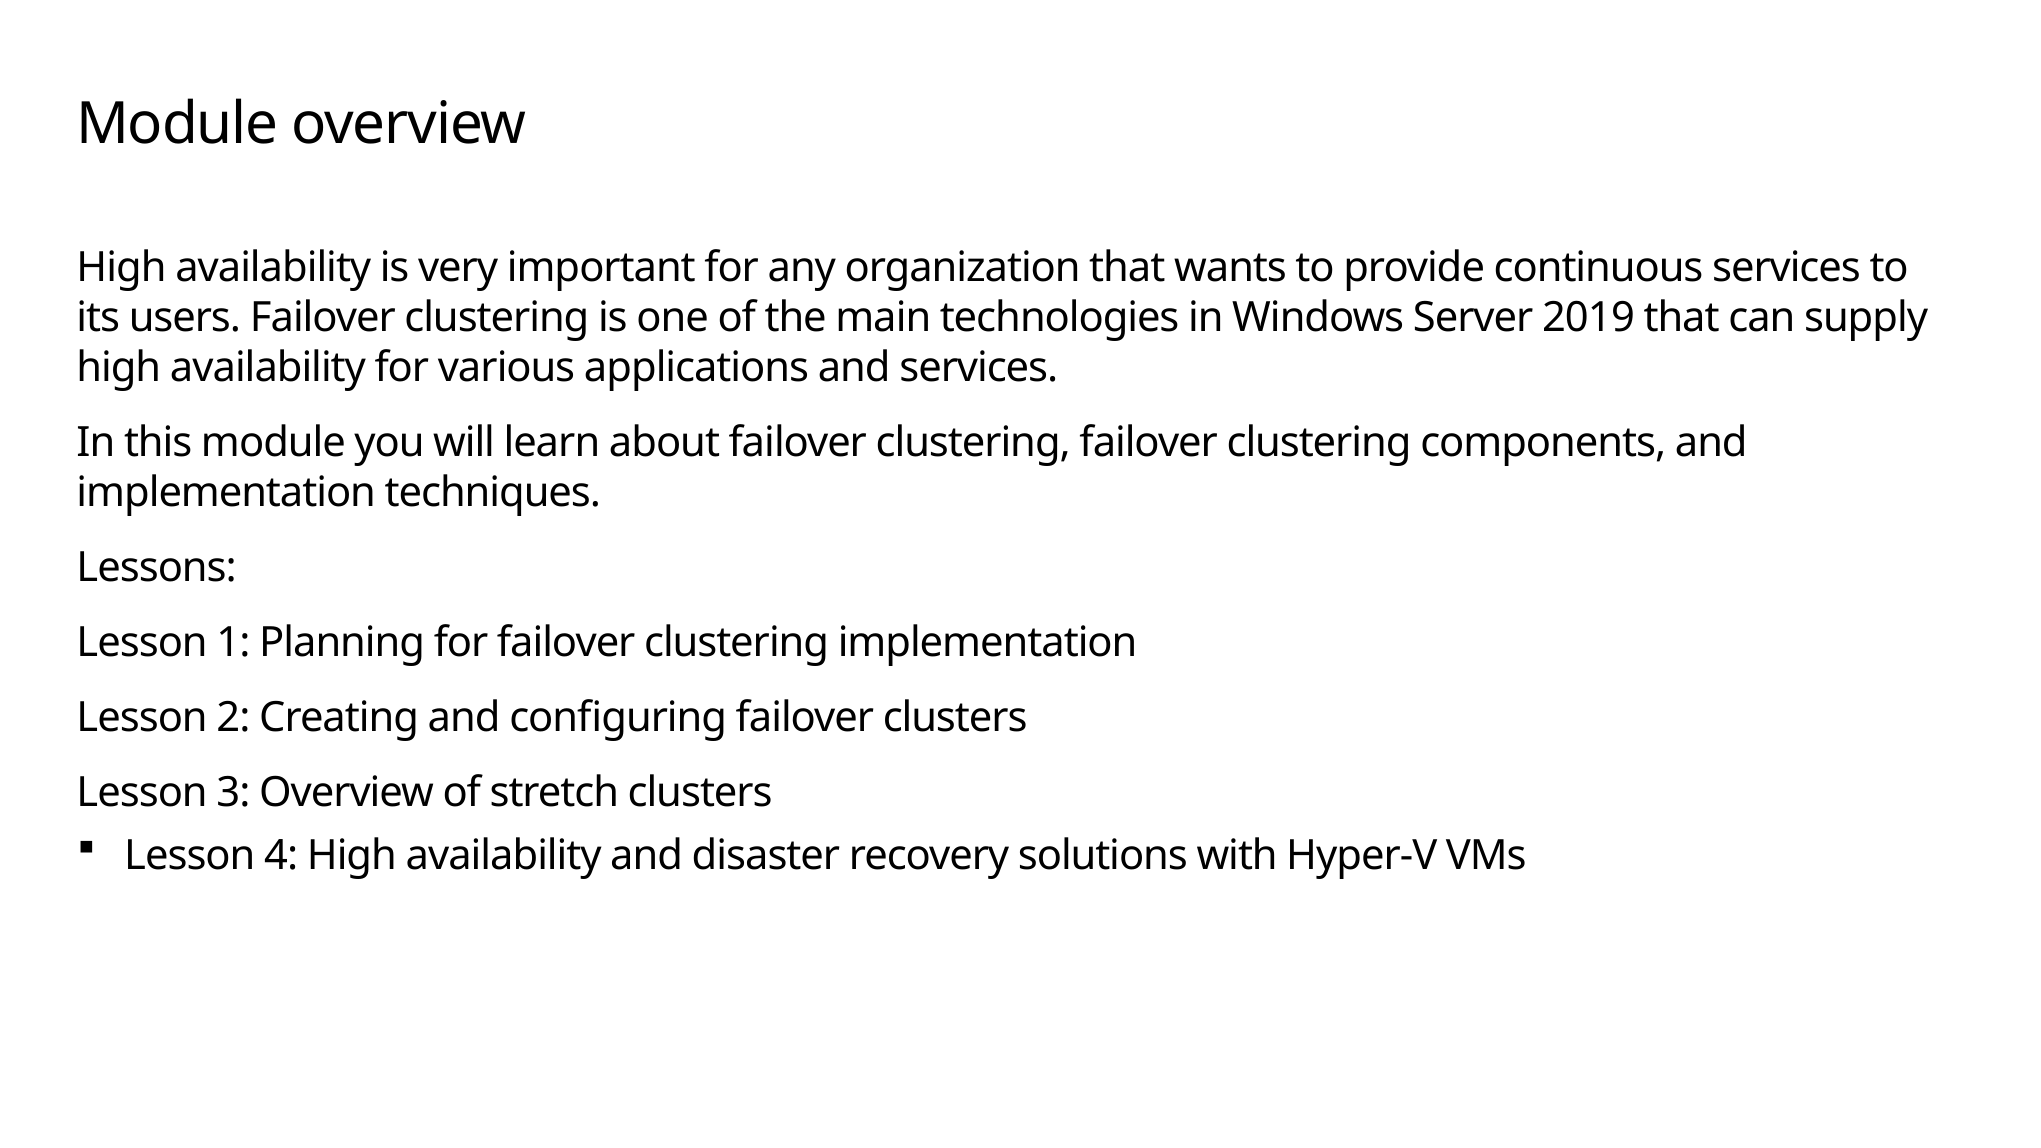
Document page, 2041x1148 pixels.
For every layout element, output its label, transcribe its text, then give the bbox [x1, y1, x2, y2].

title Module overview [76, 93, 1968, 161]
list High availability is very important for any organization that wants to provide continuous services to its users. Failover clustering is one of the main technologies in Windows Server 2019 that can supply high availability for various applications and services. In this module you will learn about failover clustering, failover clustering components, and implementation techniques. Lessons: Lesson 1: Planning for failover clustering implementation Lesson 2: Creating and configuring failover clusters Lesson 3: Overview of stretch clusters Lesson 4: High availability and disaster recovery solutions with Hyper-V VMs [76, 240, 1968, 1074]
